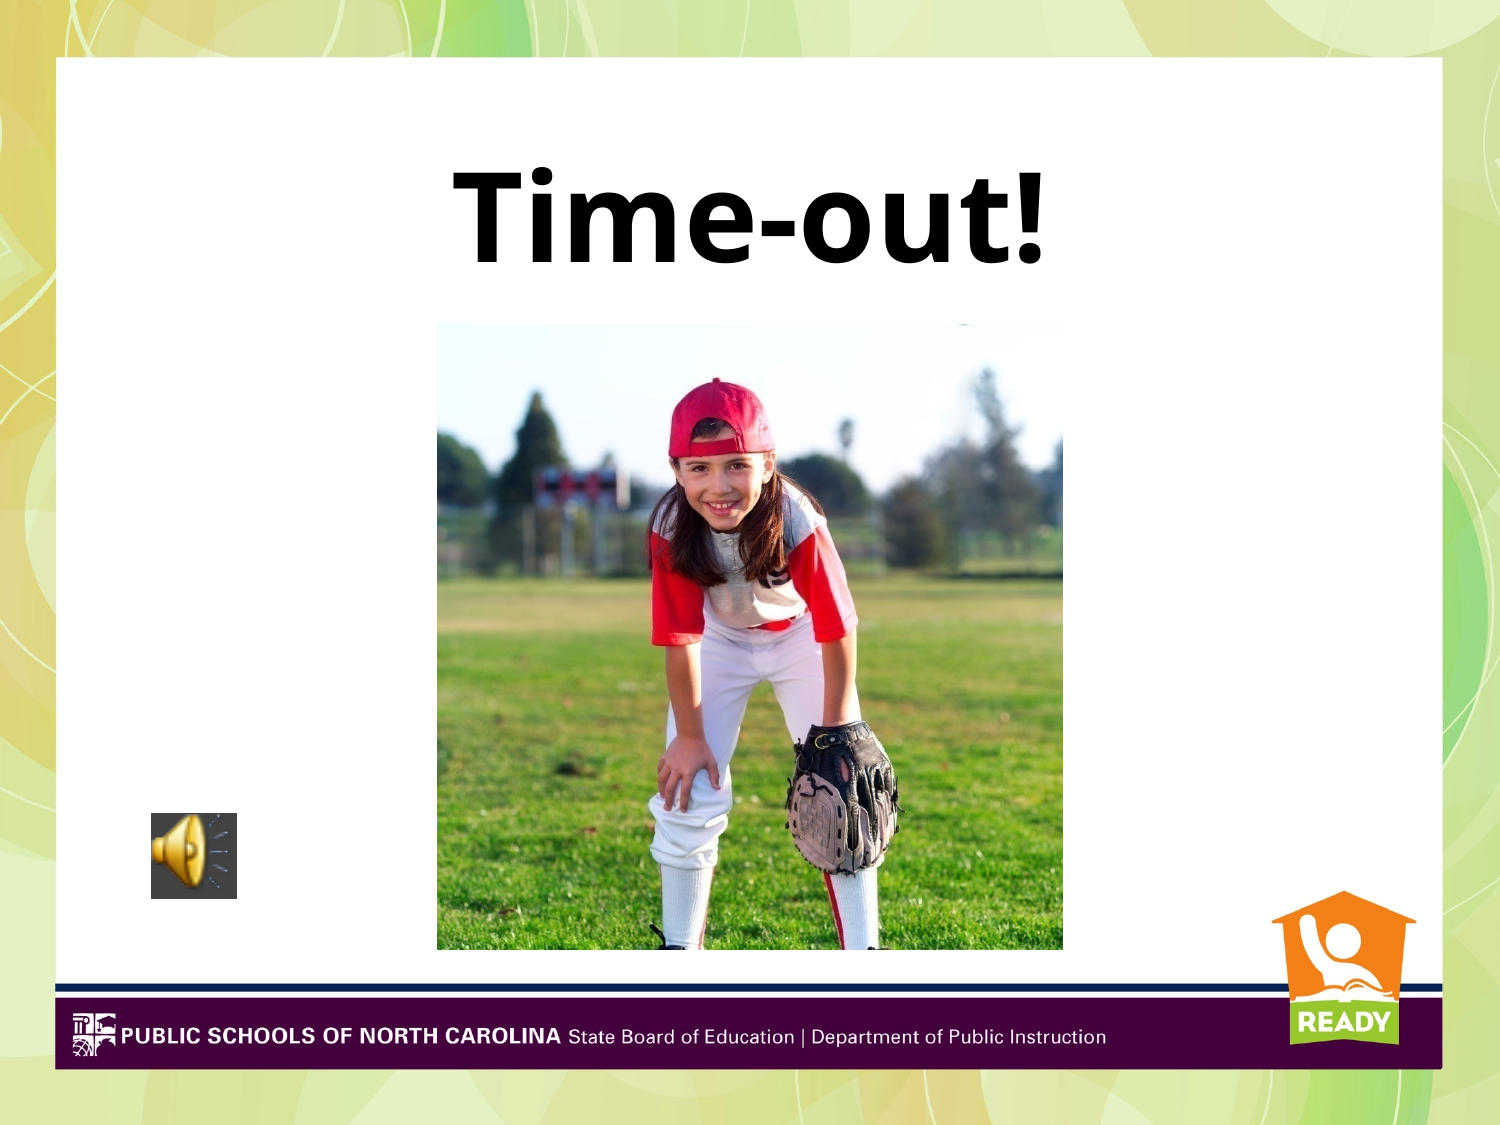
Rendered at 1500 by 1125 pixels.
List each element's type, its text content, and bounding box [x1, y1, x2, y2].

picture [0, 0, 1500, 1125]
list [437, 324, 1063, 951]
title Time-out! [87, 87, 1413, 338]
